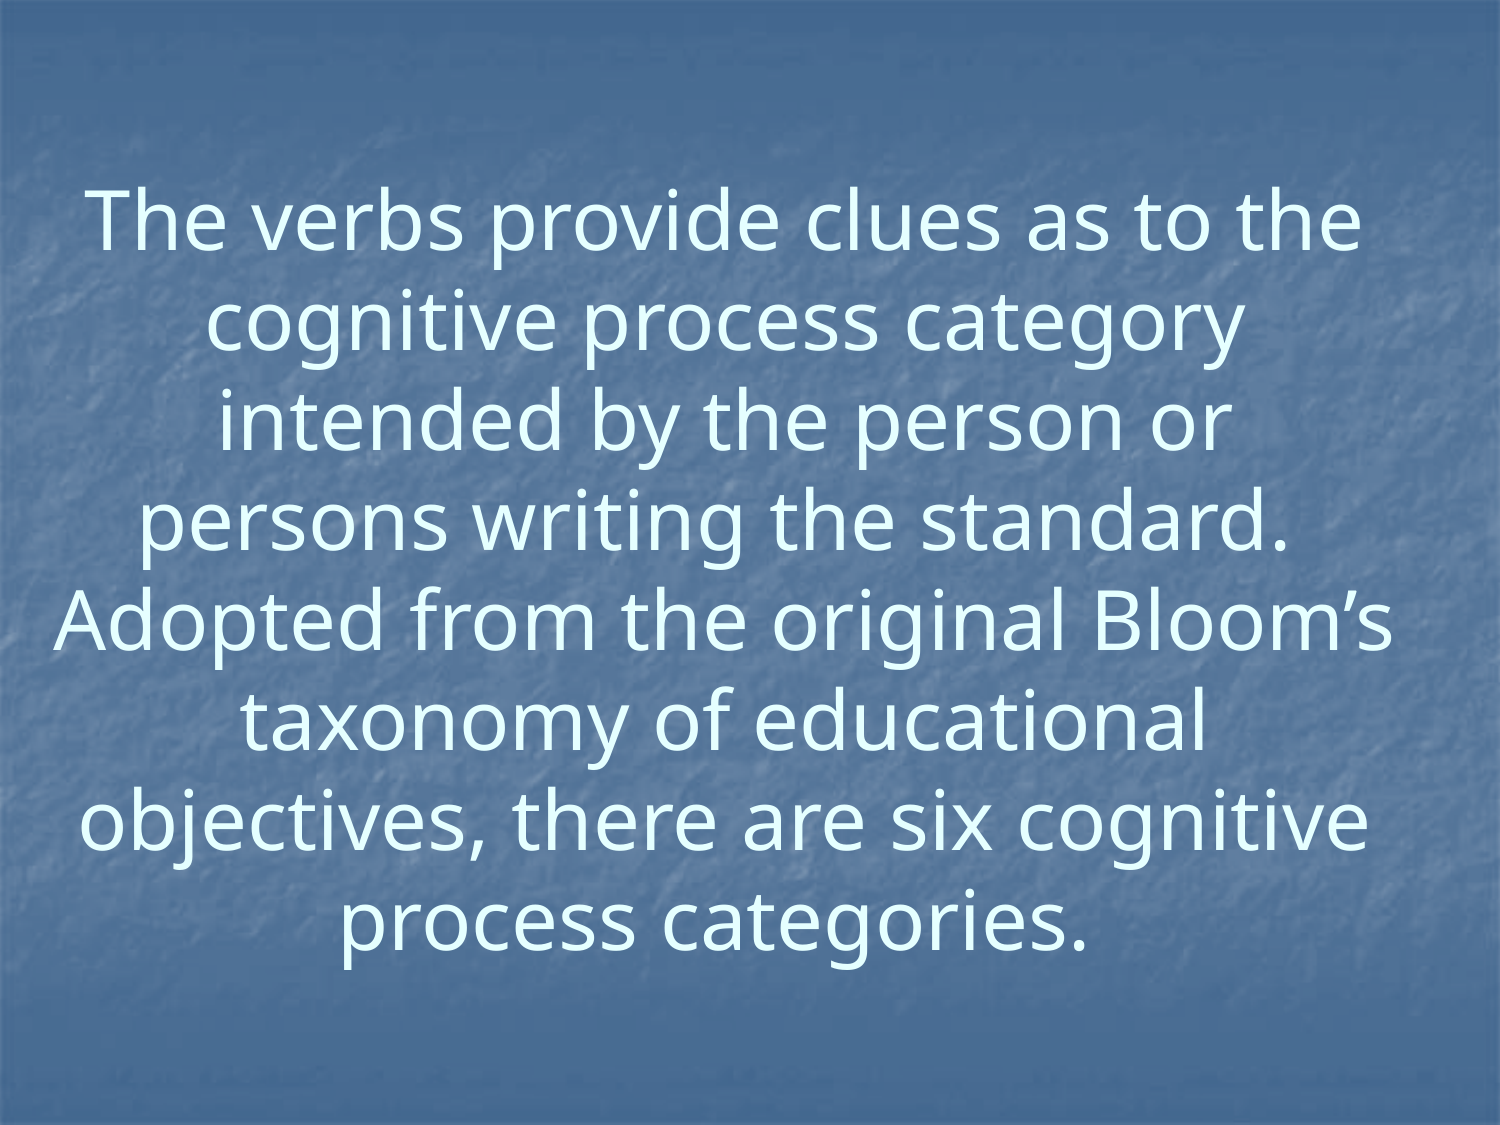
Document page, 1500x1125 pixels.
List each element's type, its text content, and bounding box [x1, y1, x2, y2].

title The verbs provide clues as to the cognitive process category intended by the person or persons writing the standard. Adopted from the original Bloom’s taxonomy of educational objectives, there are six cognitive process categories. [37, 449, 1414, 686]
